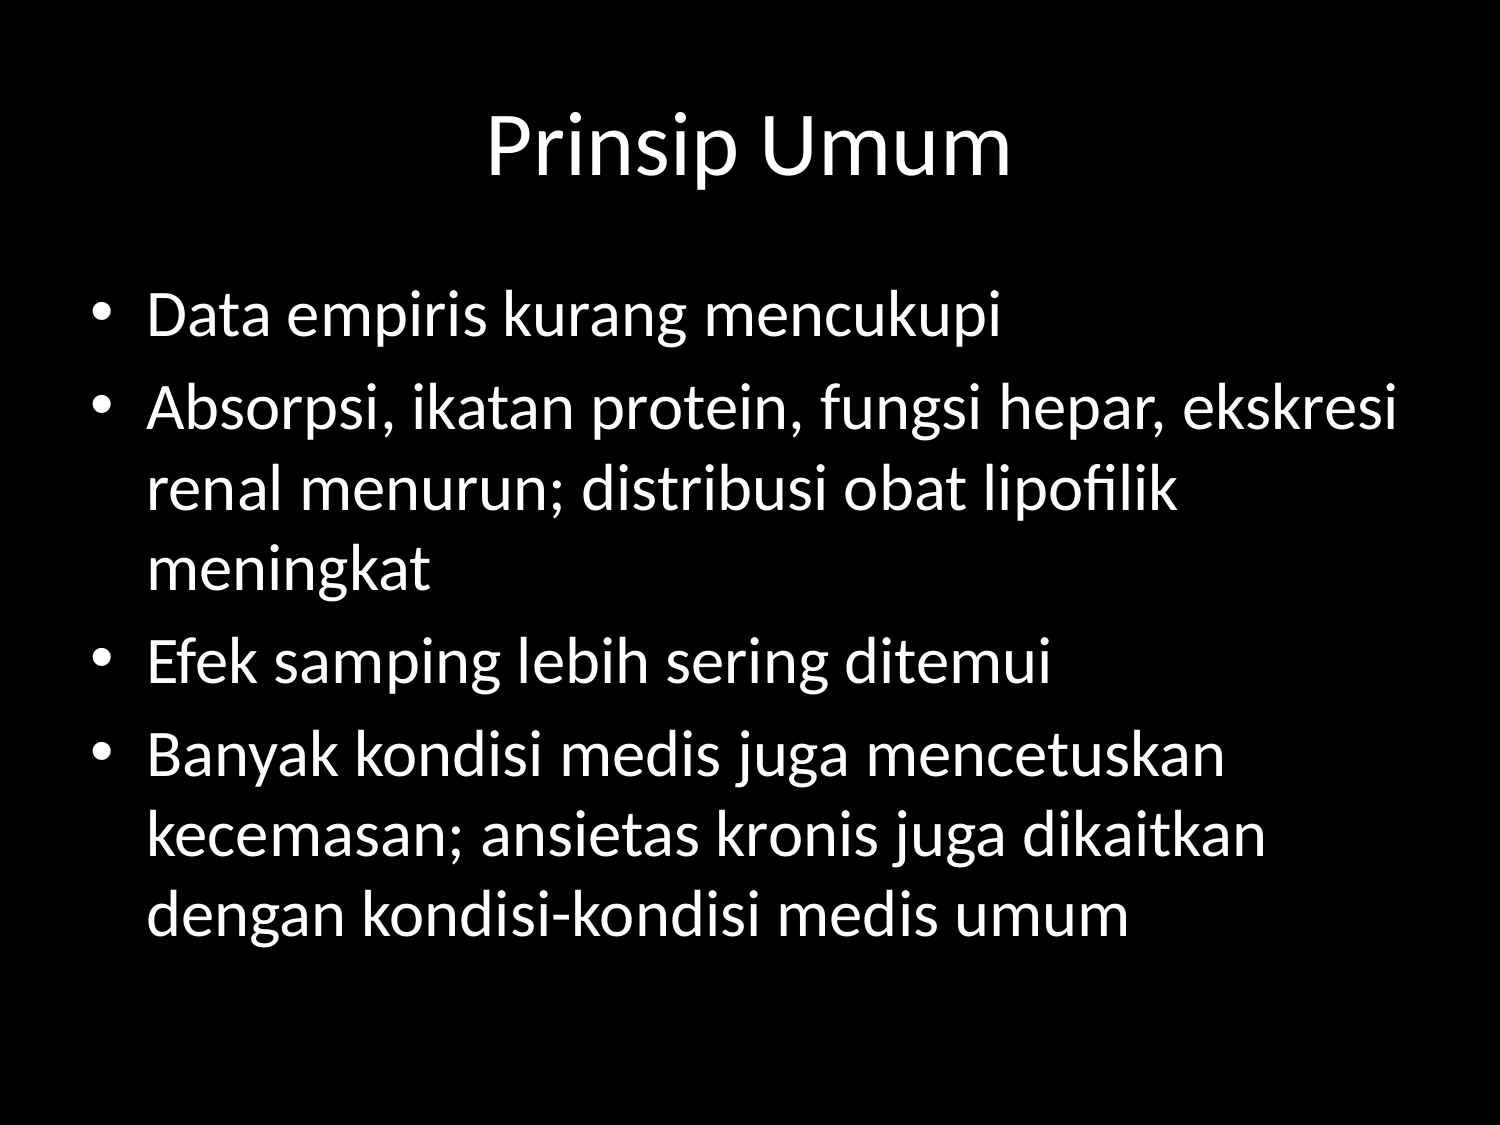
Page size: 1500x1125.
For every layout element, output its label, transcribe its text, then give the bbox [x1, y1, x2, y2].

list Data empiris kurang mencukupi Absorpsi, ikatan protein, fungsi hepar, ekskresi renal menurun; distribusi obat lipofilik meningkat Efek samping lebih sering ditemui Banyak kondisi medis juga mencetuskan kecemasan; ansietas kronis juga dikaitkan dengan kondisi-kondisi medis umum [75, 262, 1425, 1005]
title Prinsip Umum [75, 45, 1425, 233]
